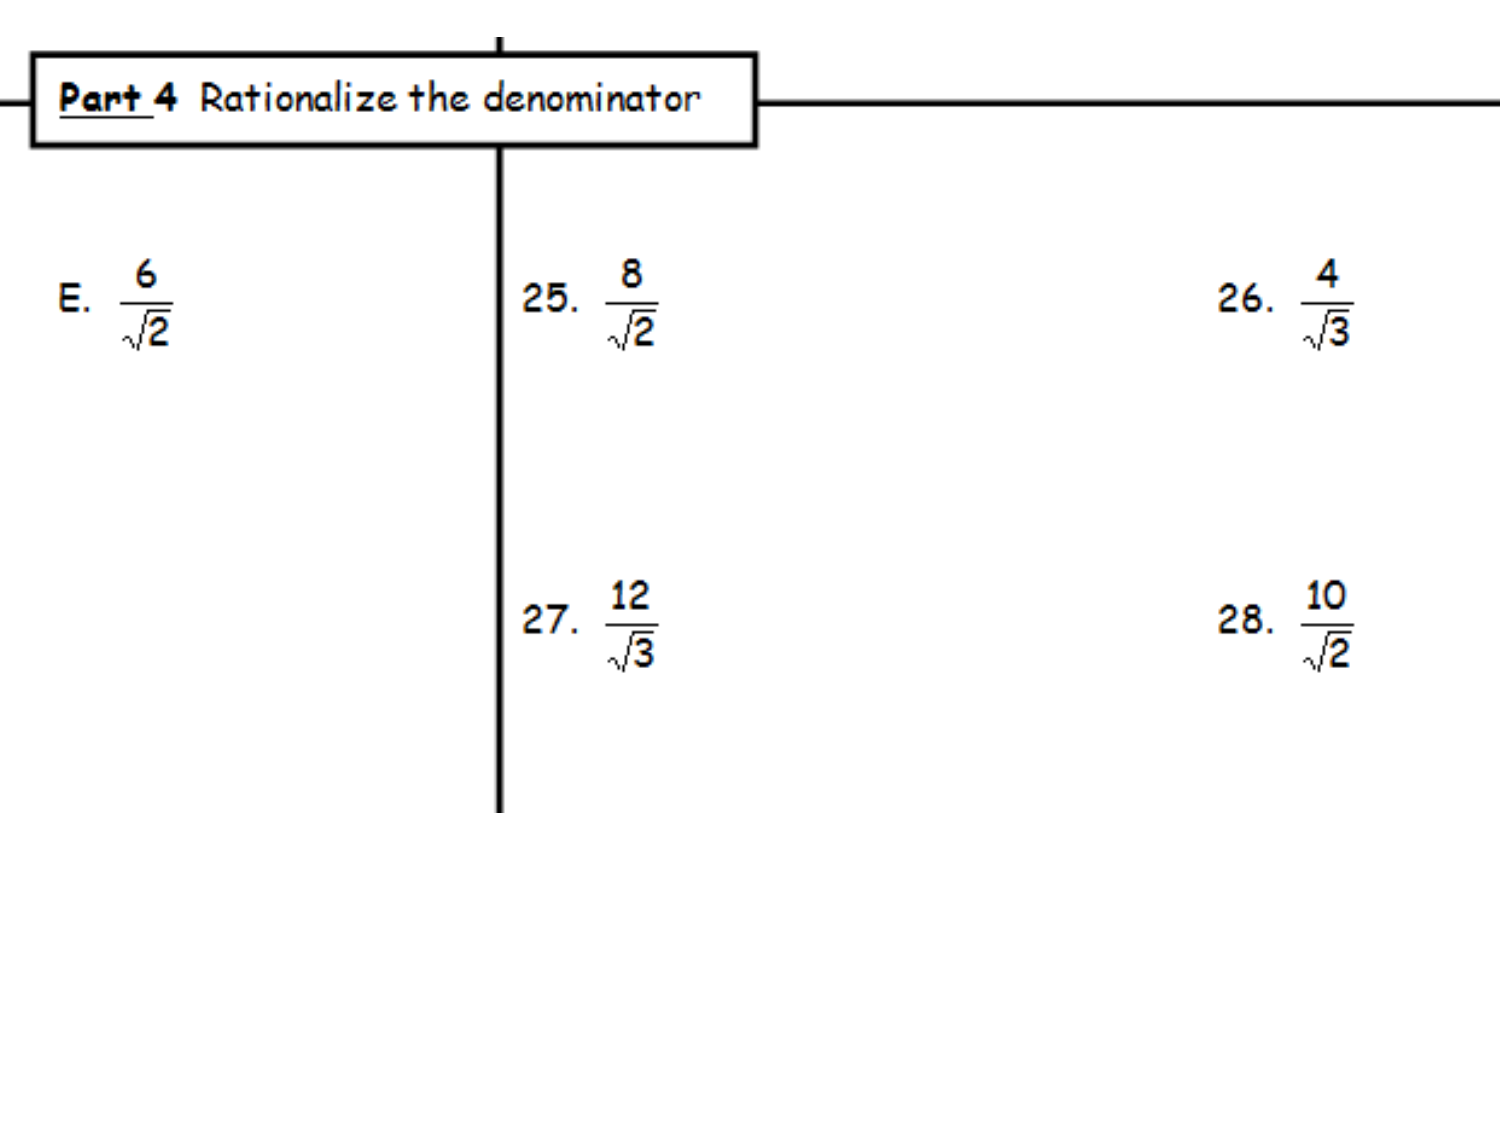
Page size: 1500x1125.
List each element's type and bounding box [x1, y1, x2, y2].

picture [0, 37, 1500, 813]
